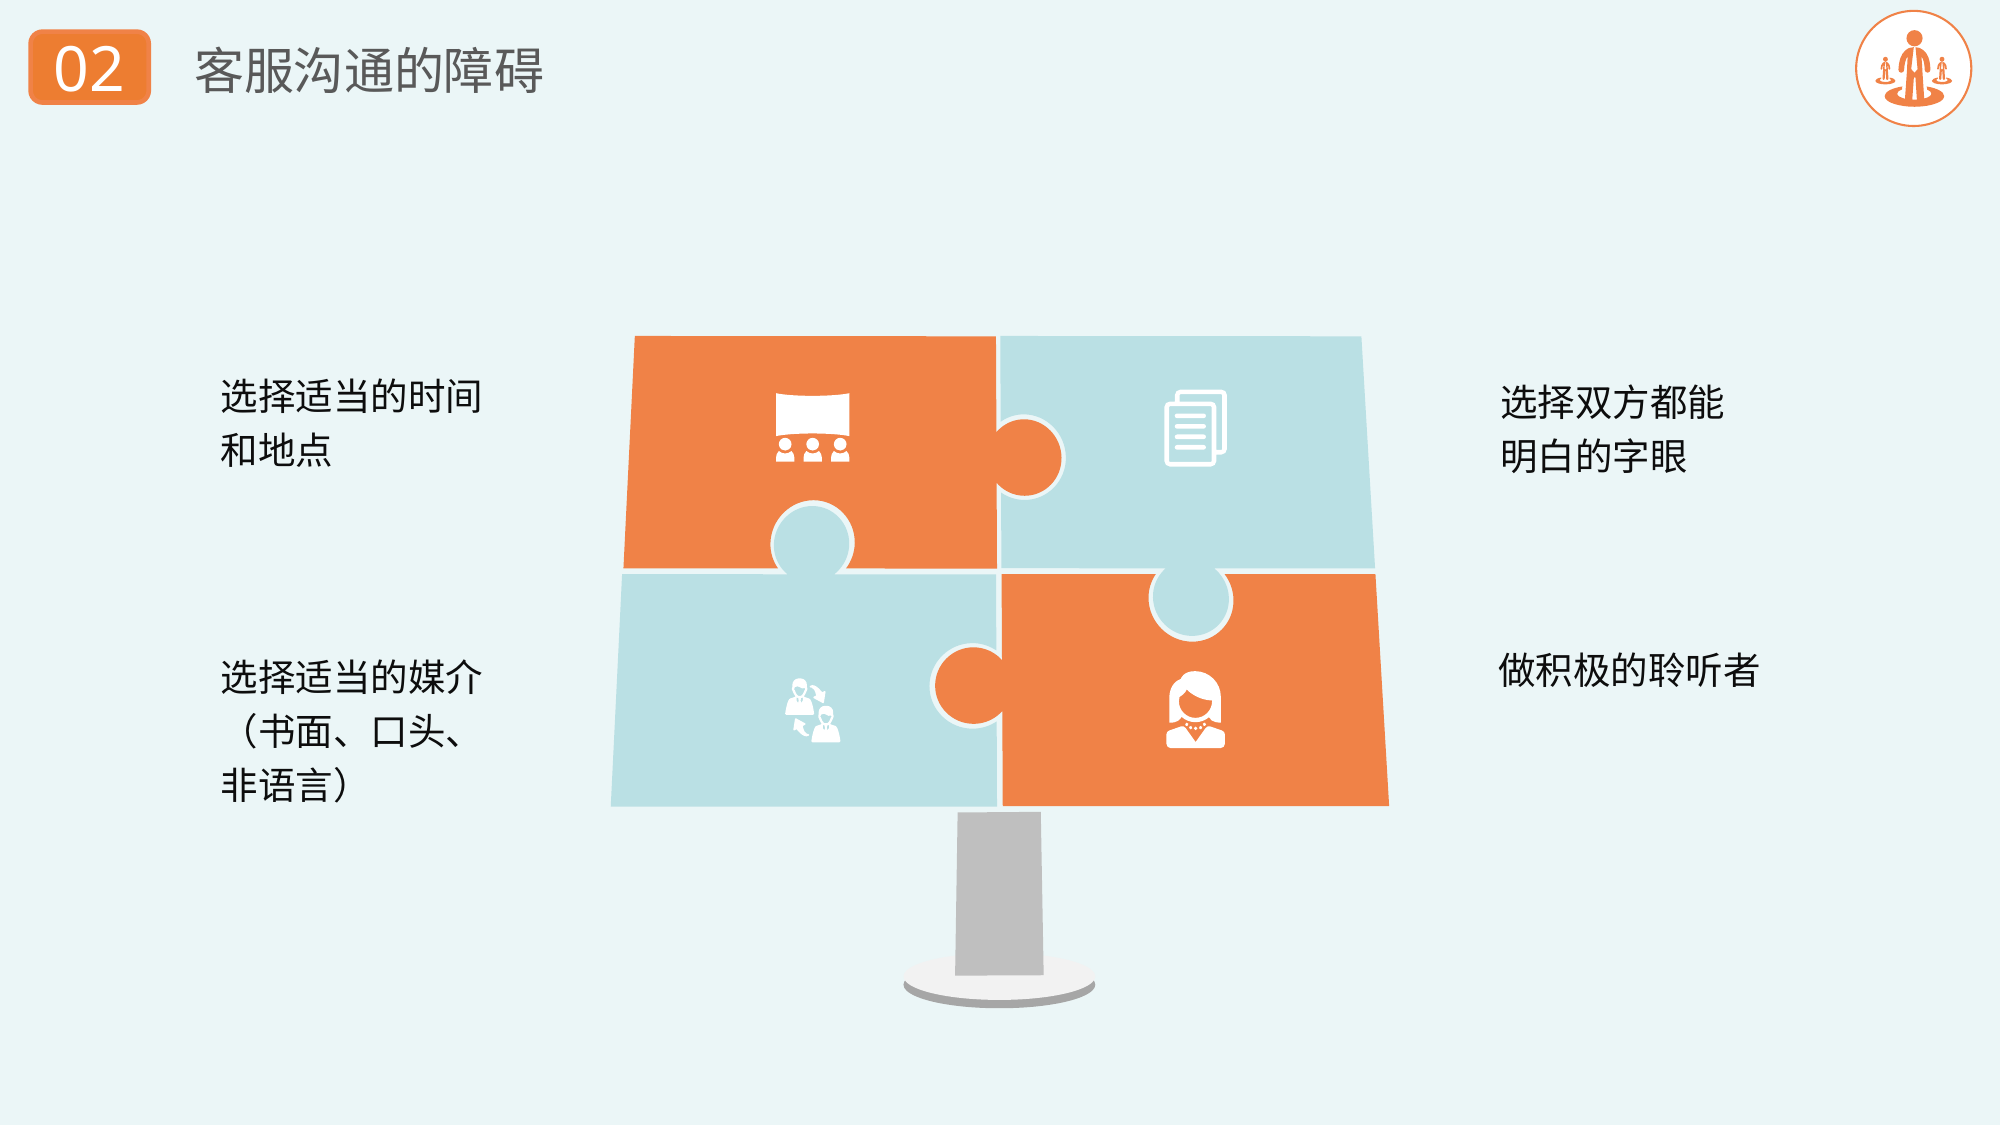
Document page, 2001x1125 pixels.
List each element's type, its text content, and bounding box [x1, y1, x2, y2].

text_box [1856, 10, 1972, 126]
text_box [0, 0, 2000, 1125]
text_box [623, 335, 1062, 569]
text_box 选择双方都能明白的字眼 [1485, 362, 1752, 486]
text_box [903, 811, 1096, 1009]
text_box 做积极的聆听者 [1483, 631, 1803, 700]
text_box 客服沟通的障碍 [179, 31, 589, 107]
text_box 选择适当的媒介（书面、口头、非语言） [205, 637, 512, 815]
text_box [610, 506, 998, 807]
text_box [1000, 335, 1376, 574]
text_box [998, 574, 1390, 807]
text_box 选择适当的时间和地点 [205, 356, 512, 480]
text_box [15, 21, 165, 113]
